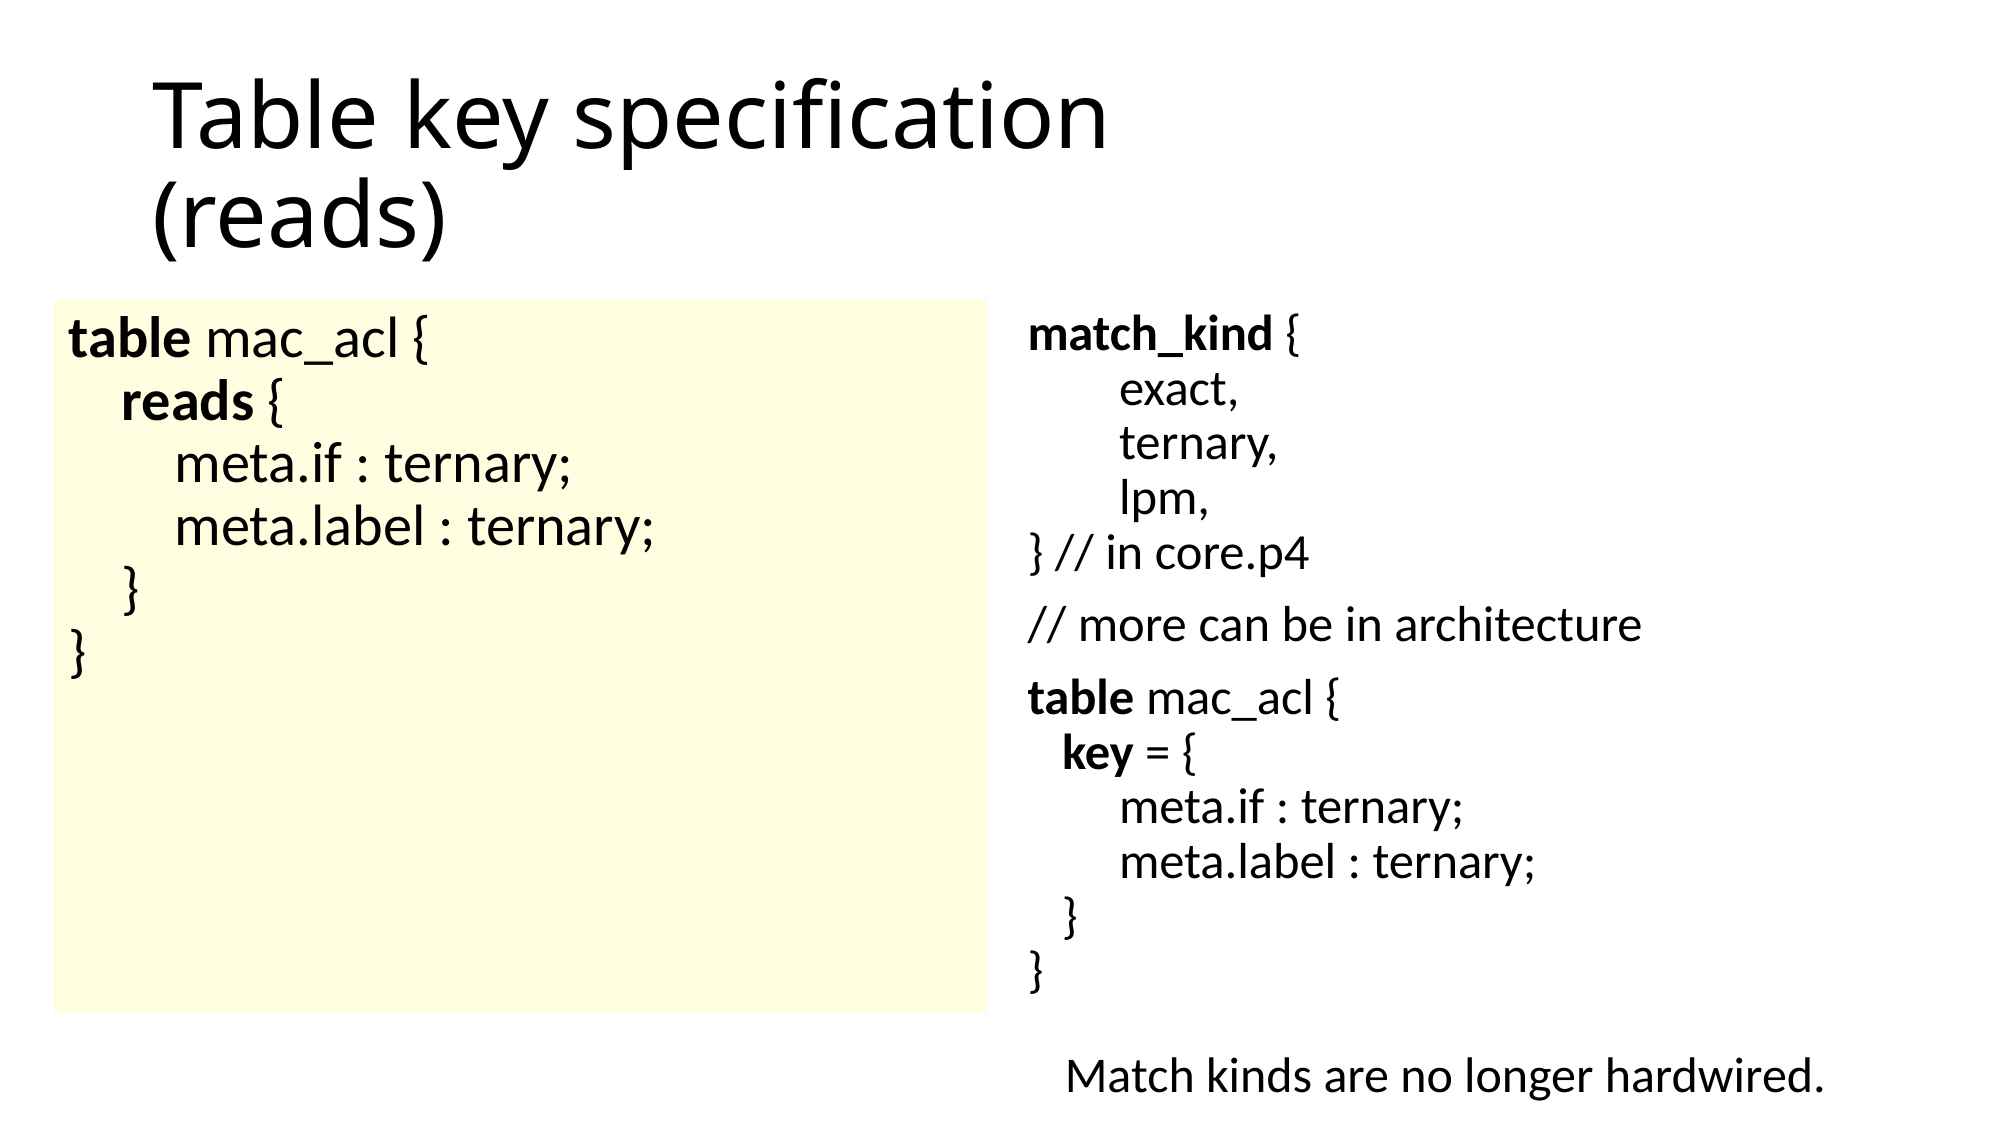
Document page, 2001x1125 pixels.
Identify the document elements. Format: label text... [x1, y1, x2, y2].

text_box Match kinds are no longer hardwired. [1050, 1035, 2000, 1111]
title Table key specification (reads) [137, 59, 1863, 278]
list match_kind { exact, ternary, lpm, } // in core.p4 // more can be in architecture table mac_acl { key = { meta.if : ternary; meta.label : ternary; } } [1012, 299, 1863, 1014]
list table mac_acl { reads { meta.if : ternary; meta.label : ternary; } } [53, 299, 988, 1014]
